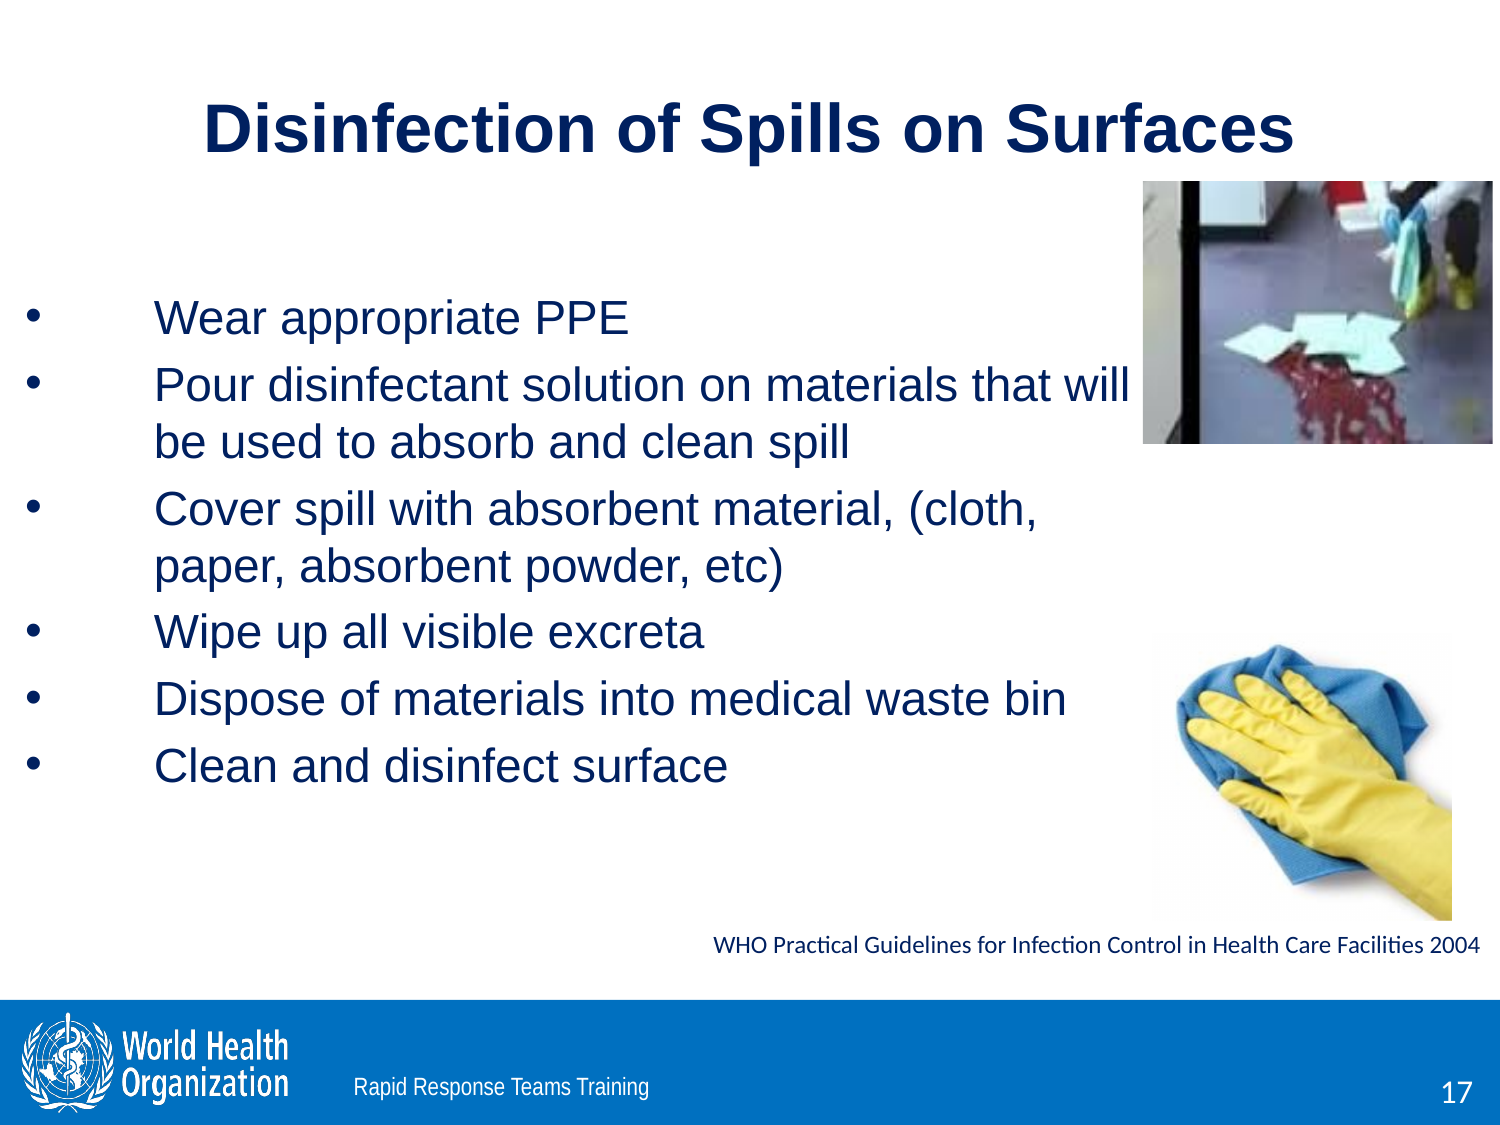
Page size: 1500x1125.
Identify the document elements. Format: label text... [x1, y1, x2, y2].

picture [1152, 626, 1452, 928]
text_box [1140, 178, 1496, 446]
text_box WHO Practical Guidelines for Infection Control in Health Care Facilities 2004 http://www.wpro.who.int/publications/docs/practical_guidelines_infection_control.pdf. [507, 928, 1483, 989]
picture [21, 1012, 288, 1113]
title Disinfection of Spills on Surfaces [0, 30, 1500, 219]
list Wear appropriate PPE Pour disinfectant solution on materials that will be used to absorb and clean spill Cover spill with absorbent material, (cloth, paper, absorbent powder, etc) Wipe up all visible excreta Dispose of materials into medical waste bin Clean and disinfect surface [10, 278, 1150, 811]
